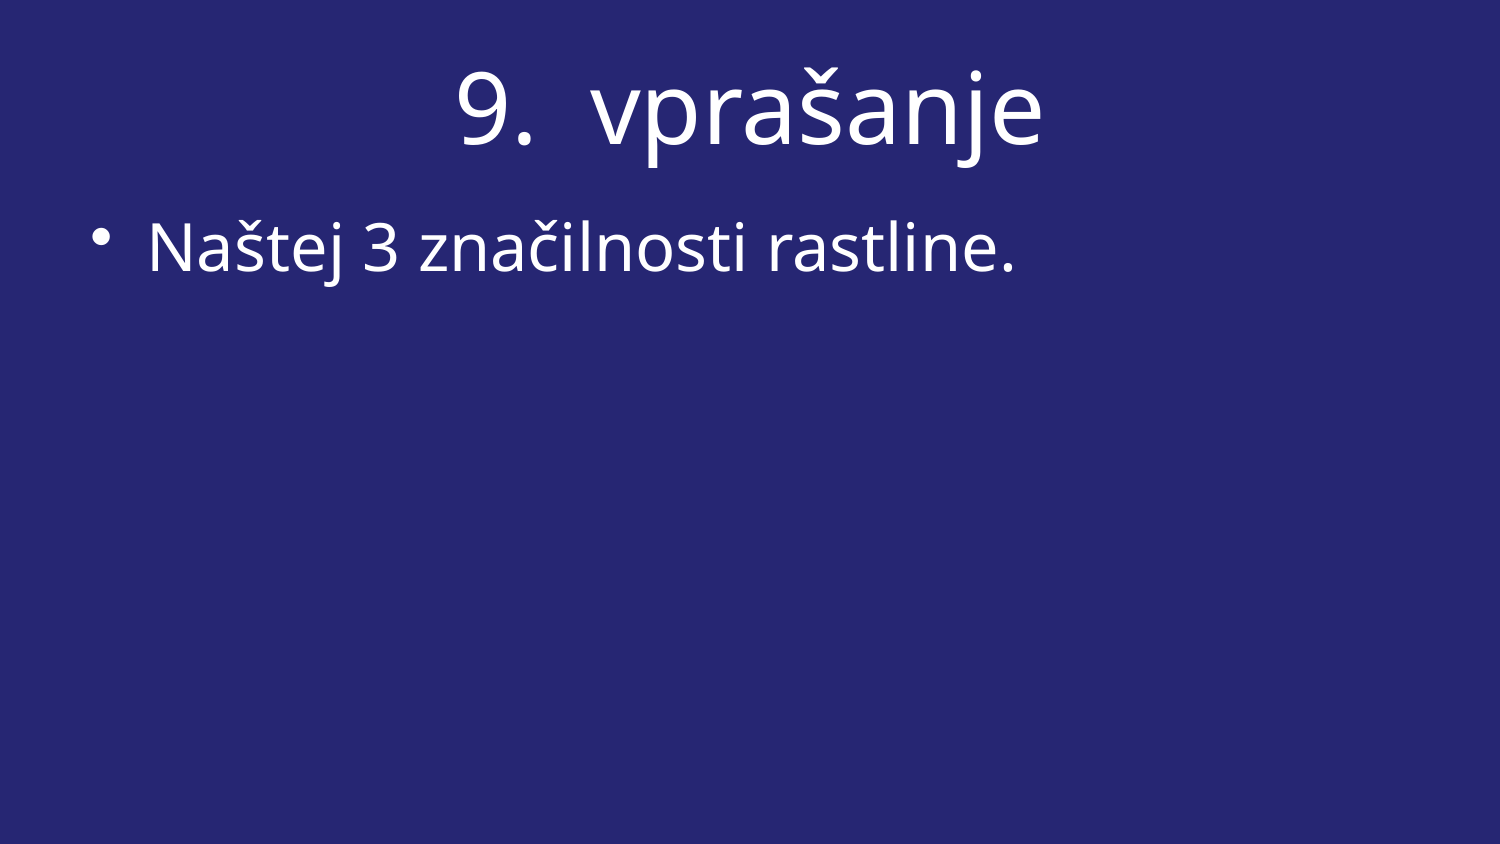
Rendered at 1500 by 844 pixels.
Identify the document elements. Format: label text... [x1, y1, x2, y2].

title 9. vprašanje [74, 33, 1426, 175]
list Naštej 3 značilnosti rastline. [74, 196, 1426, 754]
